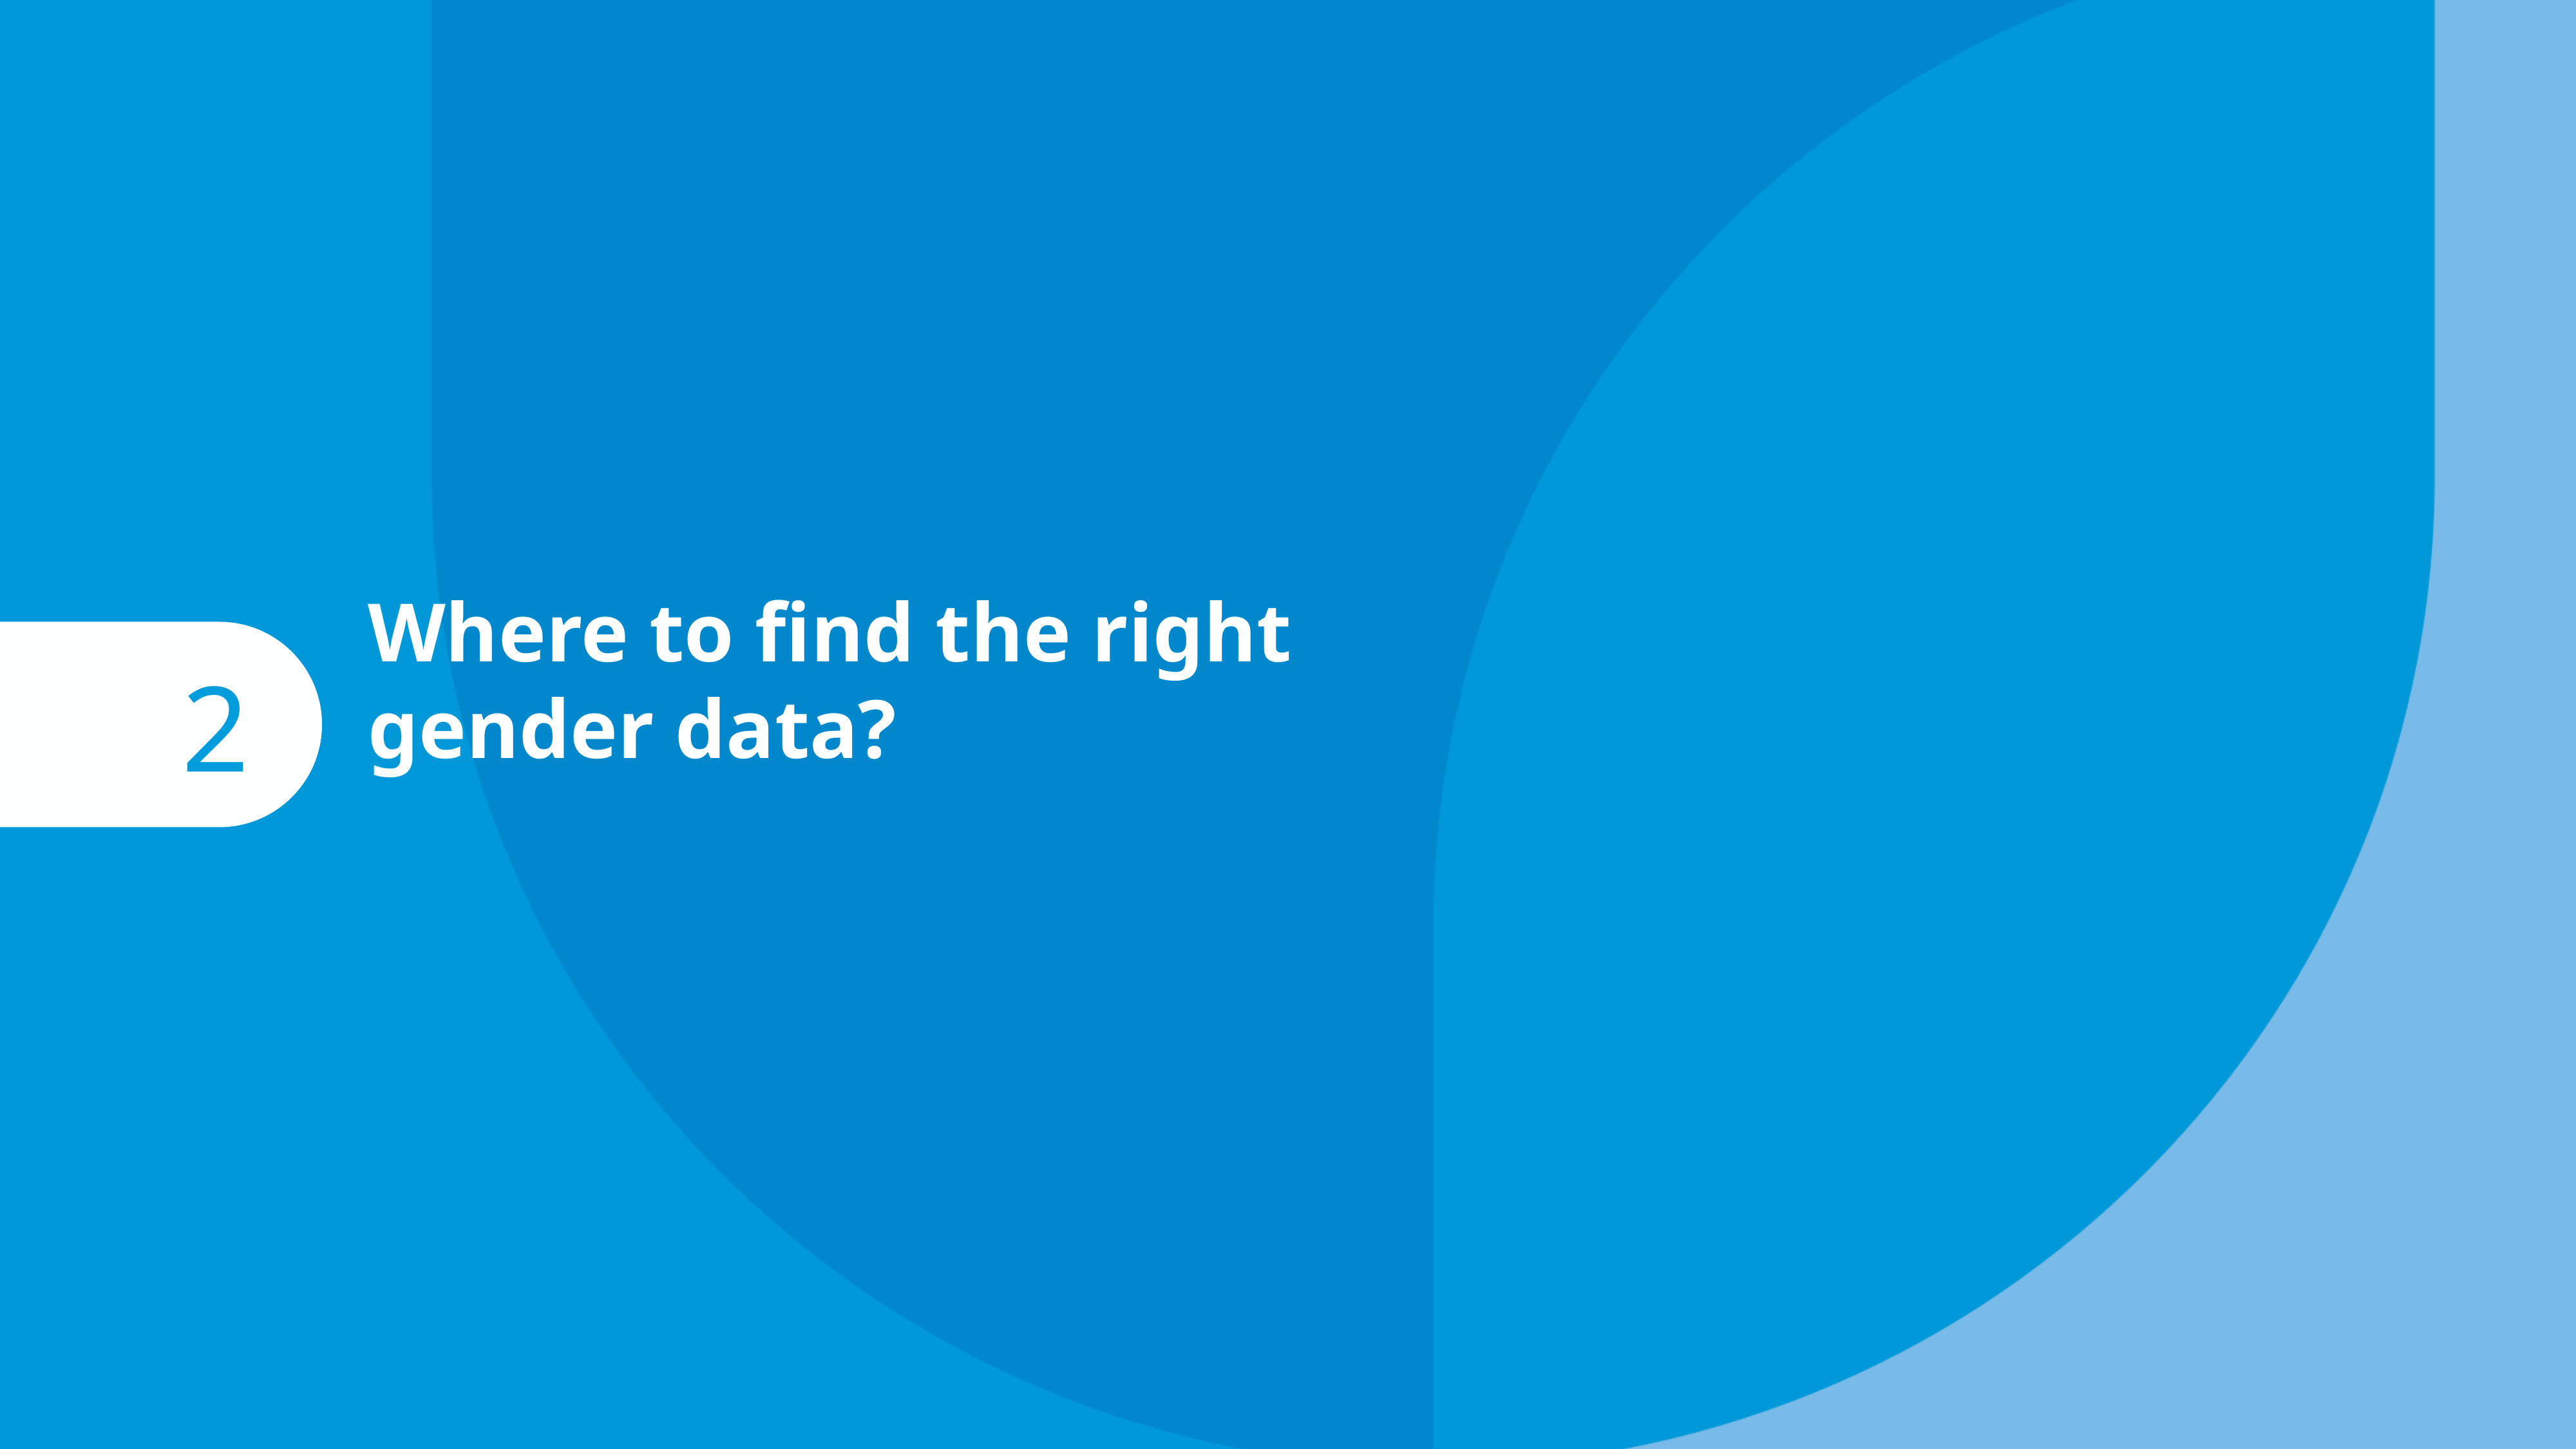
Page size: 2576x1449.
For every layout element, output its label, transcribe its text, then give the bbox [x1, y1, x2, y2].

list Where to find the right gender data? [368, 580, 1345, 873]
list 2 [3, 652, 250, 797]
